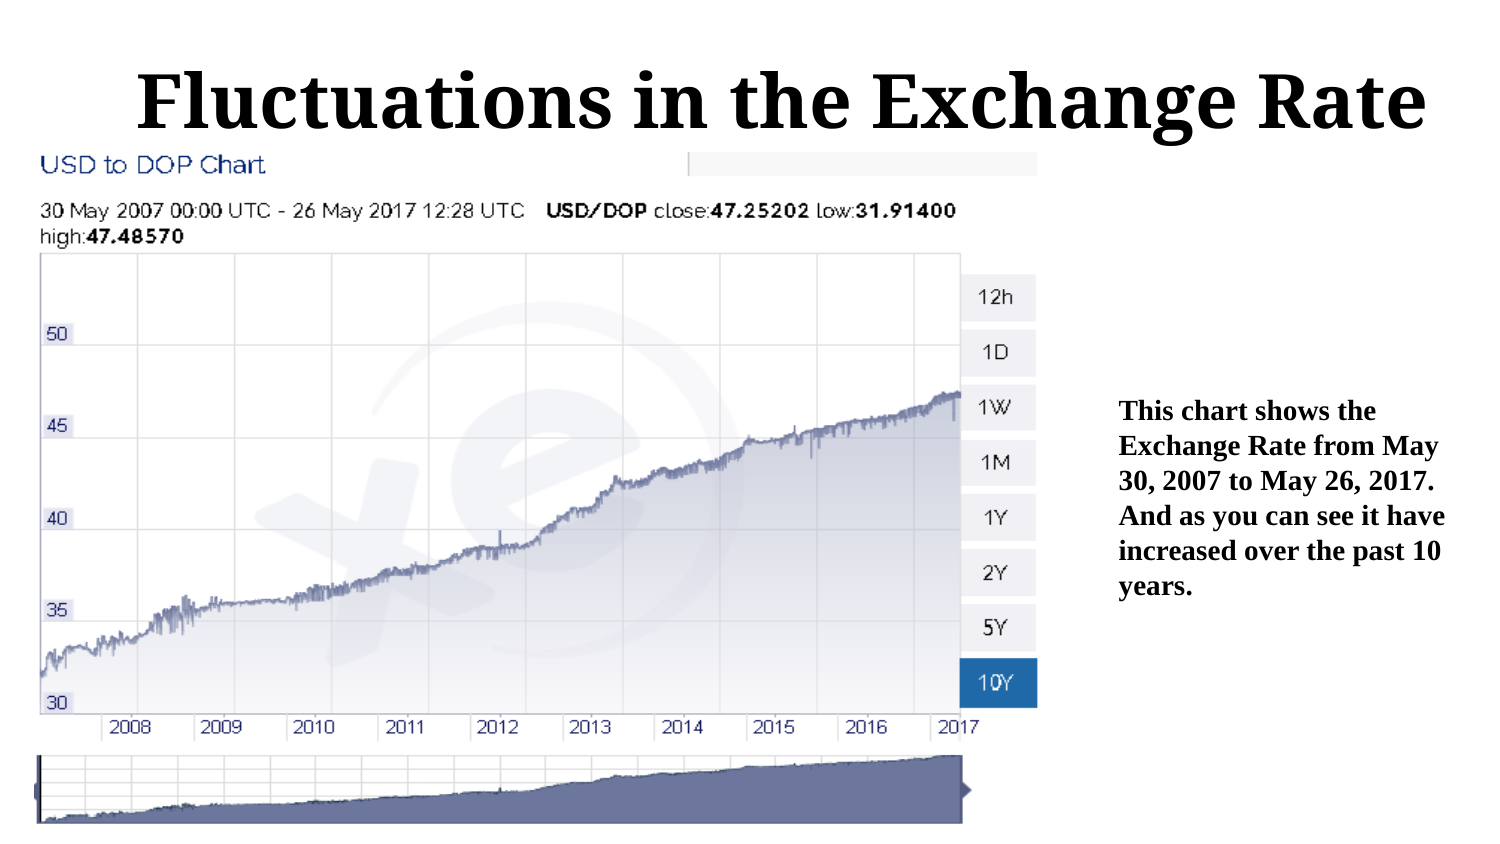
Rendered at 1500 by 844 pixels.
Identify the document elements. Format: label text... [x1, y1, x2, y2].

title Fluctuations in the Exchange Rate [27, 38, 1500, 142]
text_box This chart shows the Exchange Rate from May 30, 2007 to May 26, 2017. And as you can see it have increased over the past 10 years. [1103, 376, 1465, 749]
picture [33, 152, 1048, 833]
